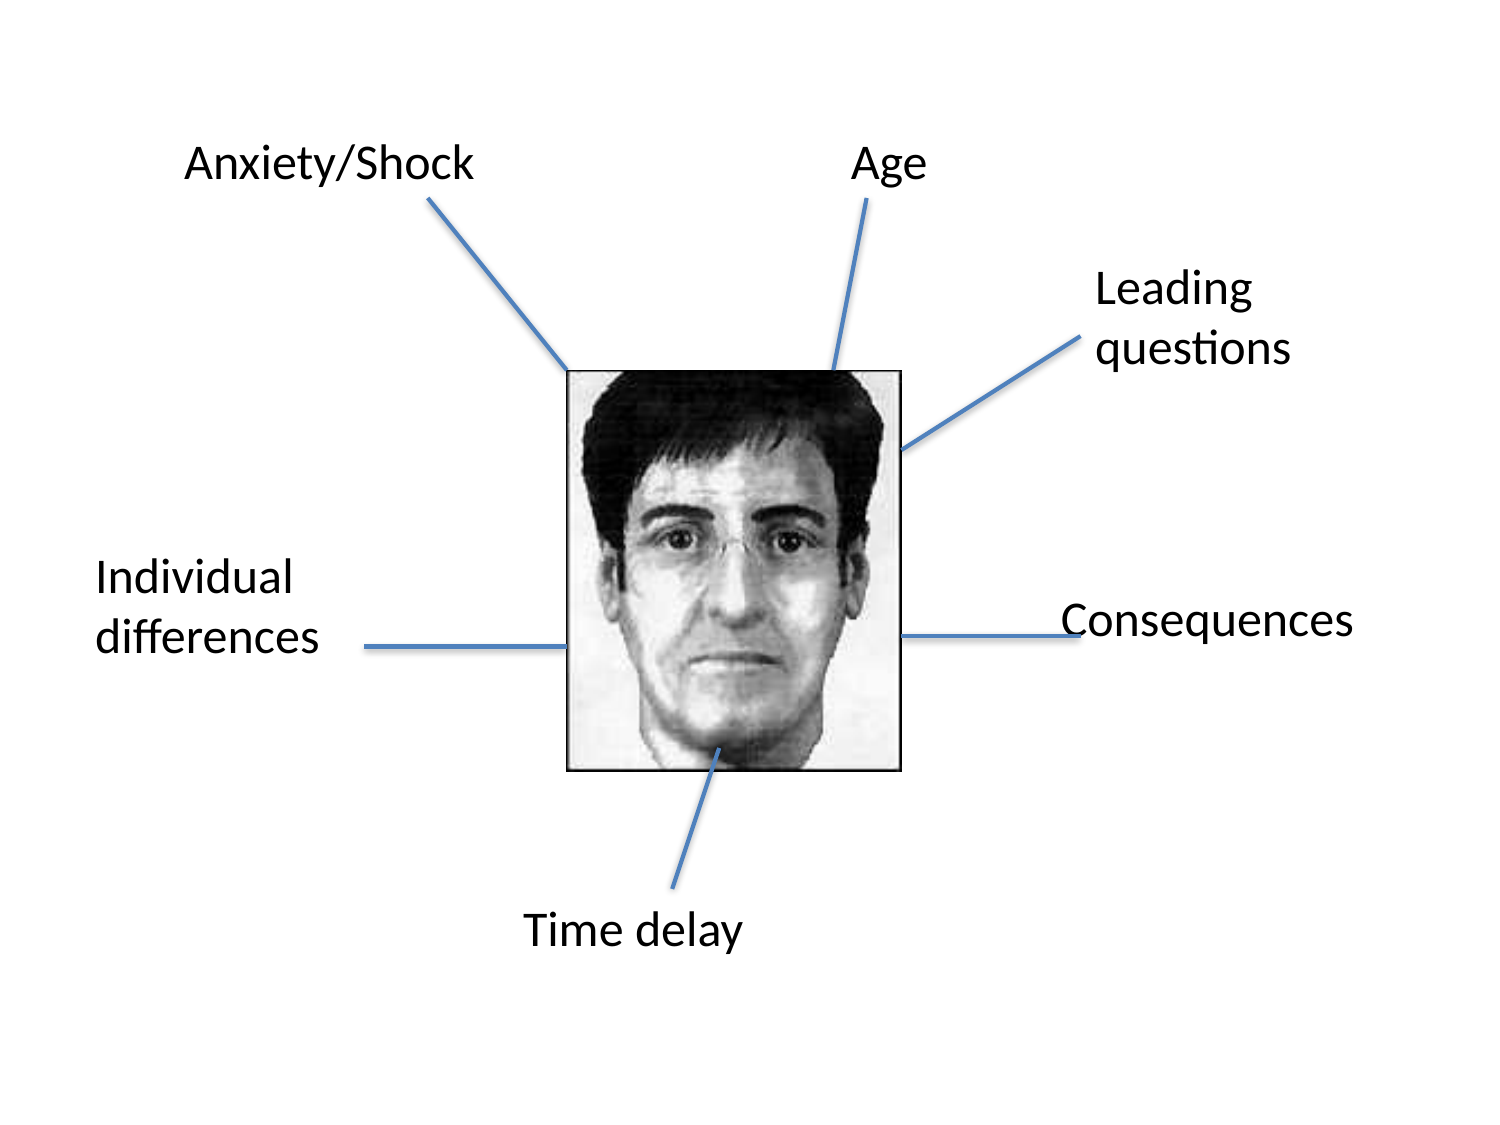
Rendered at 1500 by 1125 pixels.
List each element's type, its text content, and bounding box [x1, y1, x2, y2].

text_box Anxiety/Shock [169, 122, 498, 197]
text_box Individual differences [80, 536, 428, 671]
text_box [901, 335, 1081, 451]
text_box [671, 747, 720, 889]
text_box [427, 197, 568, 371]
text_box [833, 197, 867, 371]
text_box Consequences [1046, 578, 1446, 654]
picture [566, 369, 902, 772]
text_box Time delay [508, 888, 836, 964]
text_box Age [836, 122, 1164, 197]
text_box Leading questions [1080, 247, 1409, 382]
